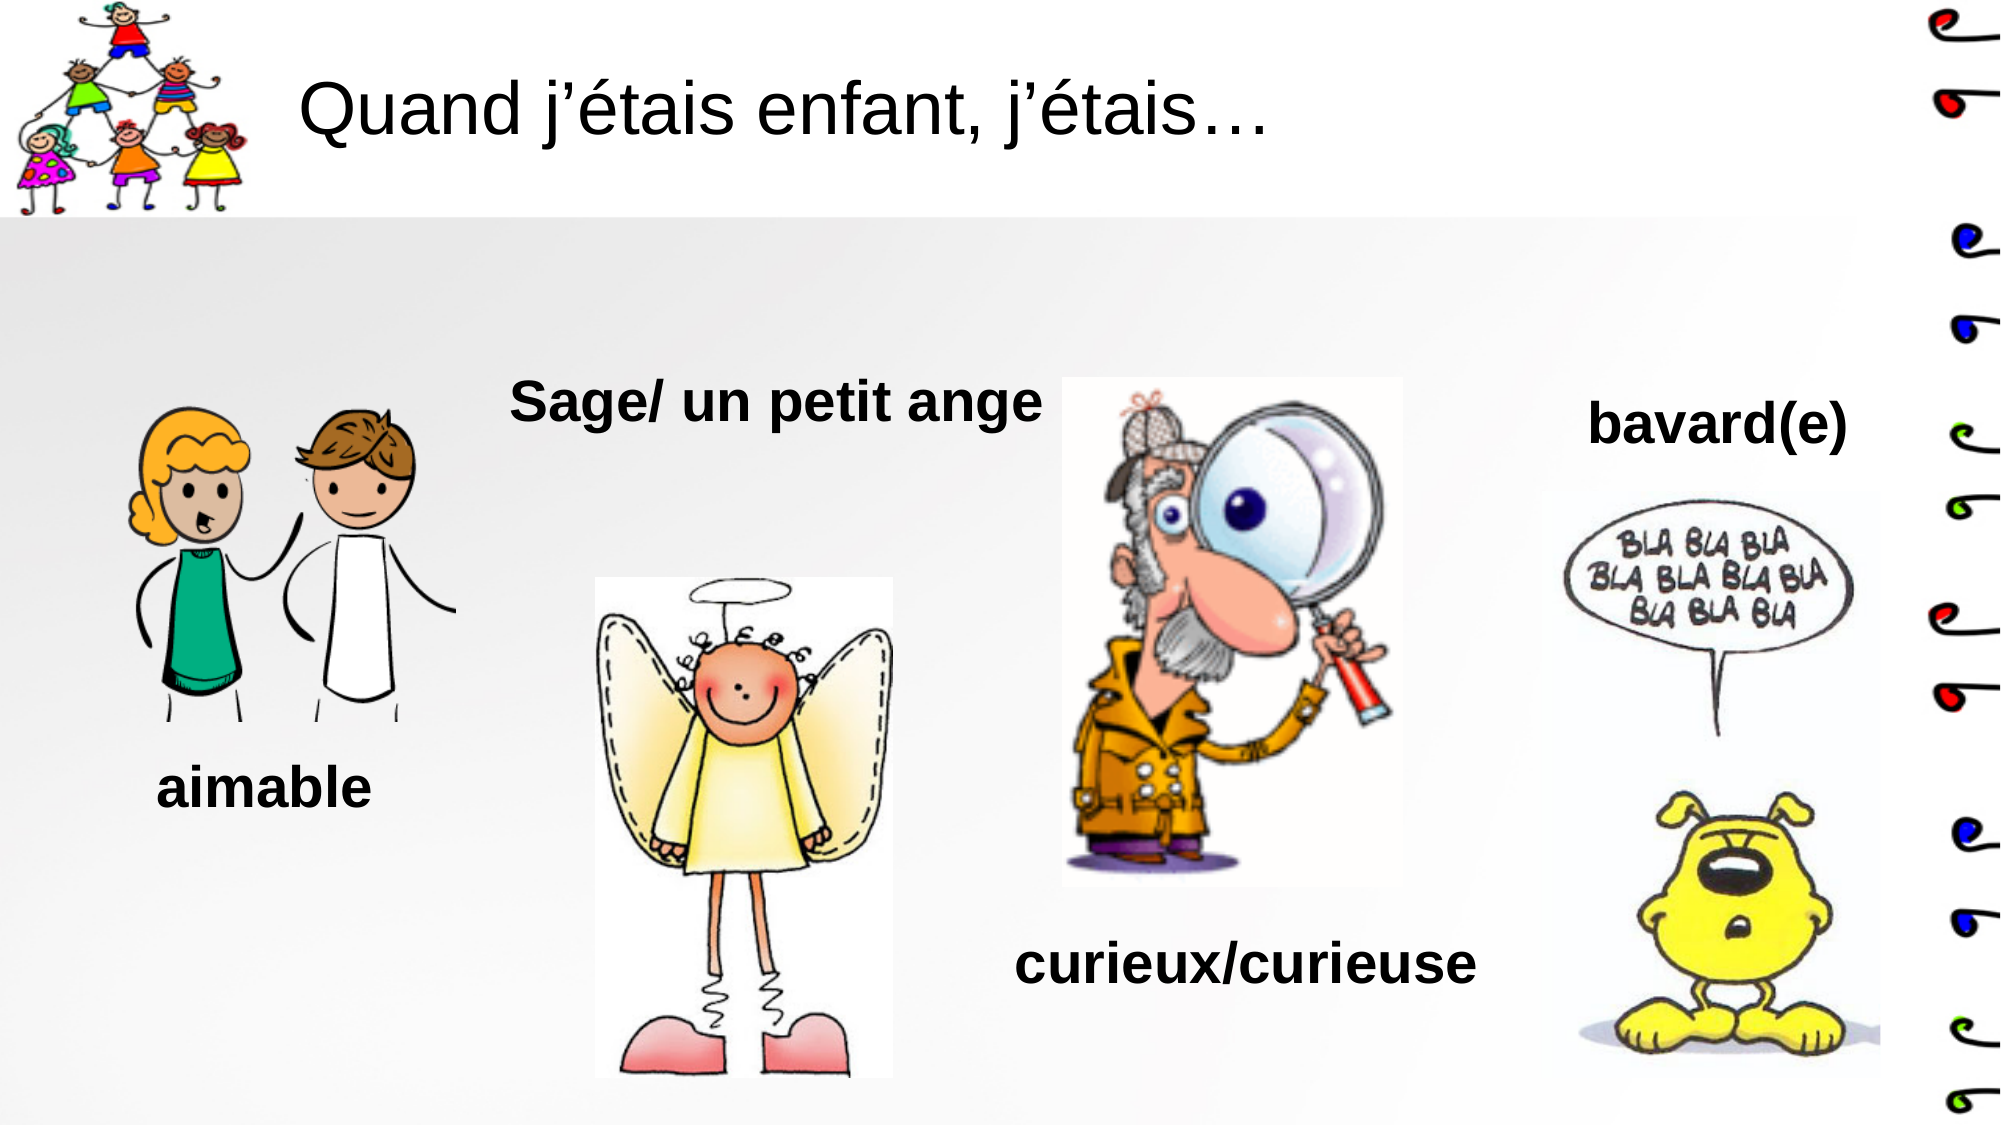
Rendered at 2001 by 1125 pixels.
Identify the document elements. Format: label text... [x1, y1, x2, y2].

text_box bavard(e) [1572, 377, 1881, 463]
text_box Sage/ un petit ange [494, 355, 1063, 441]
text_box aimable [141, 741, 426, 827]
picture [0, 0, 2001, 1125]
text_box curieux/curieuse [999, 918, 1536, 1003]
title Quand j’étais enfant, j’étais… [283, 16, 1951, 192]
